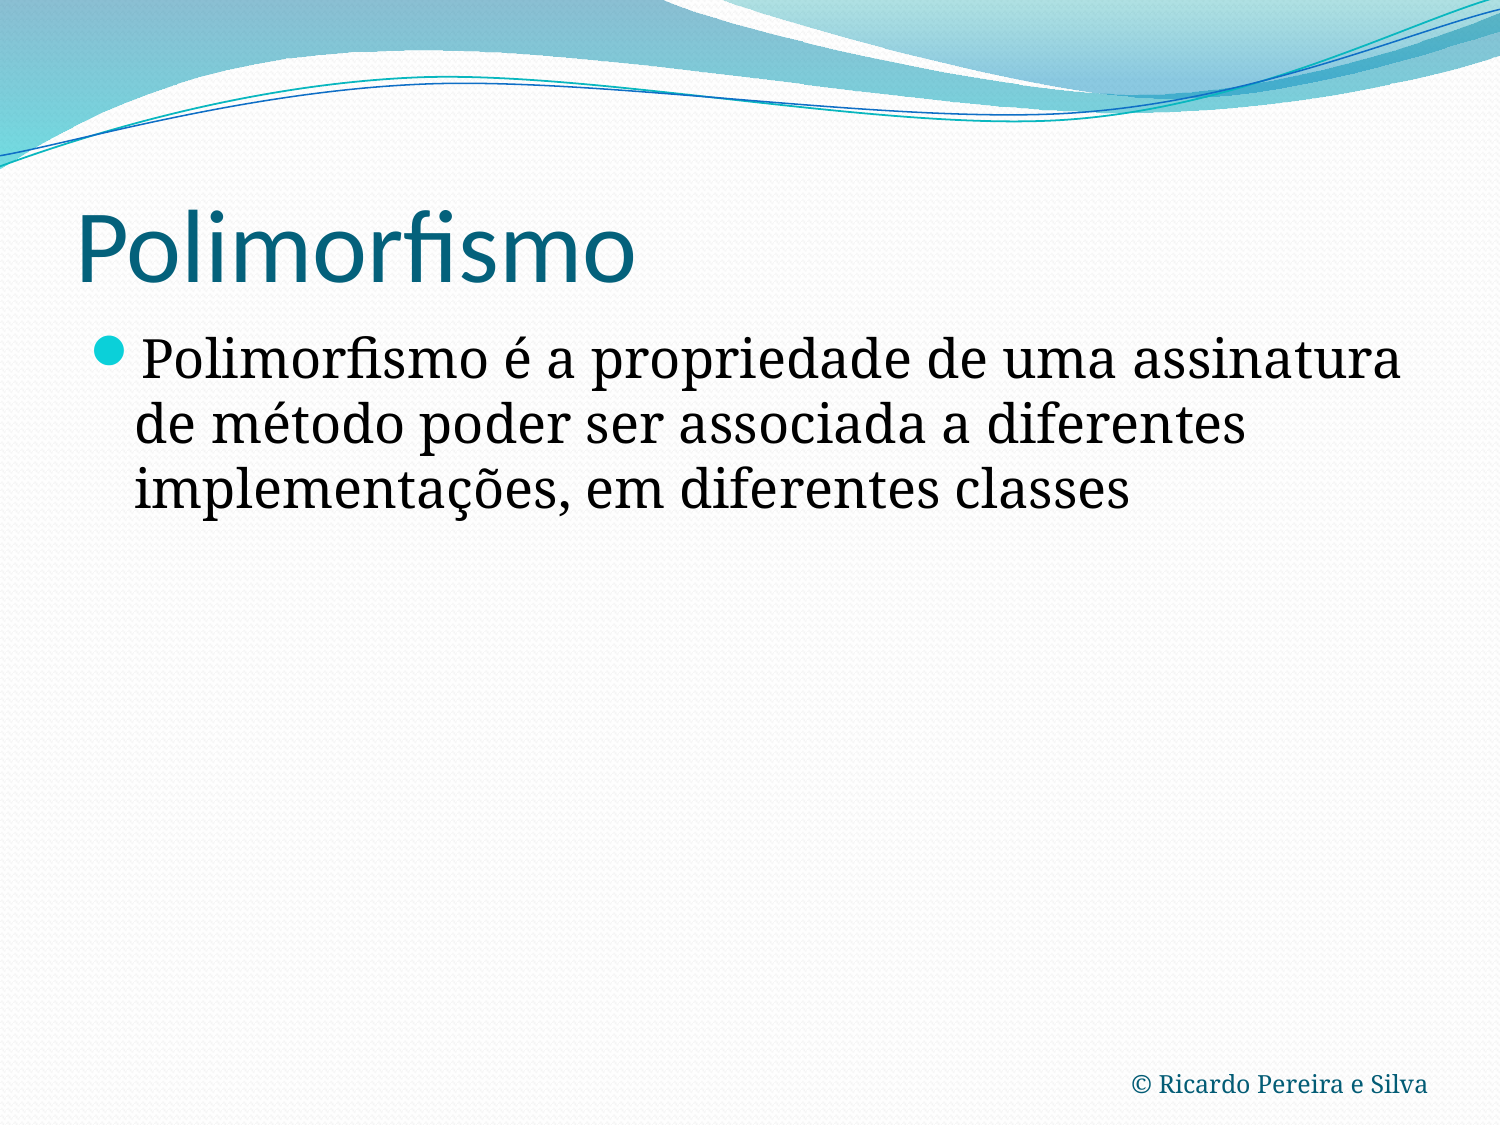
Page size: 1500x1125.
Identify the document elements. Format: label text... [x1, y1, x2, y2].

footer © Ricardo Pereira e Silva [1101, 1042, 1429, 1103]
title Polimorfismo [75, 115, 1425, 303]
list Polimorfismo é a propriedade de uma assinatura de método poder ser associada a diferentes implementações, em diferentes classes [75, 317, 1425, 1038]
